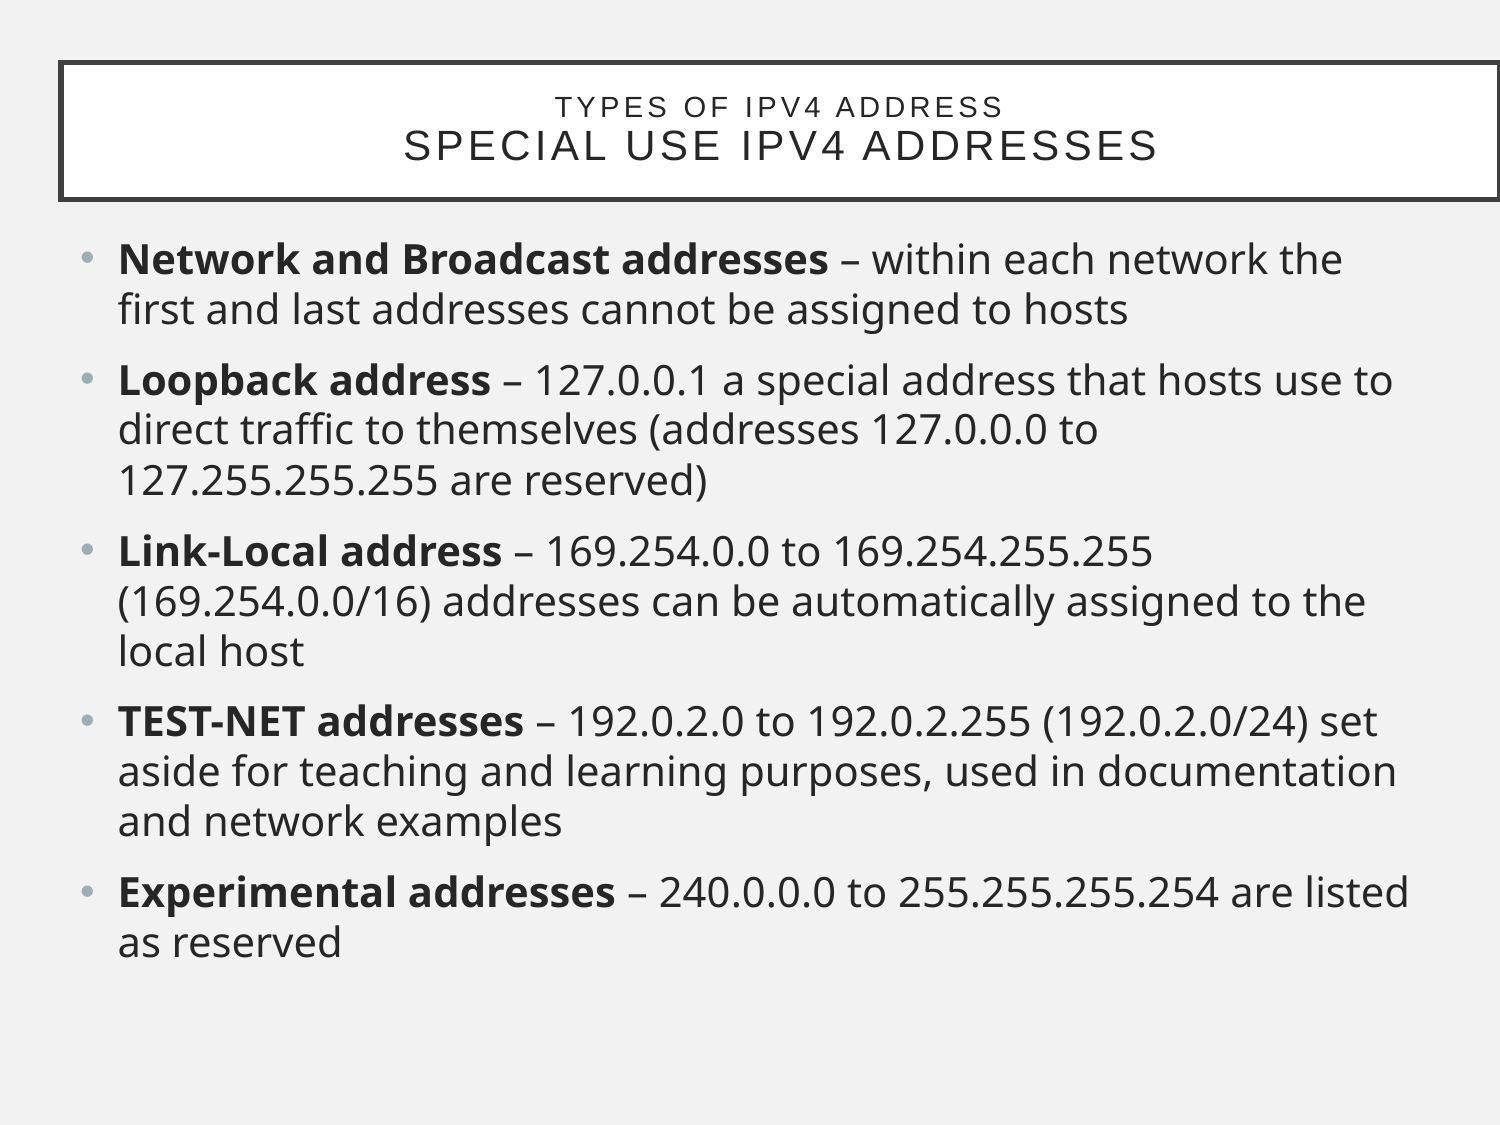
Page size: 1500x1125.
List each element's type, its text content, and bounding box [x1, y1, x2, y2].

list Network and Broadcast addresses – within each network the first and last addresses cannot be assigned to hosts Loopback address – 127.0.0.1 a special address that hosts use to direct traffic to themselves (addresses 127.0.0.0 to 127.255.255.255 are reserved) Link-Local address – 169.254.0.0 to 169.254.255.255 (169.254.0.0/16) addresses can be automatically assigned to the local host TEST-NET addresses – 192.0.2.0 to 192.0.2.255 (192.0.2.0/24) set aside for teaching and learning purposes, used in documentation and network examples Experimental addresses – 240.0.0.0 to 255.255.255.254 are listed as reserved [65, 224, 1435, 1098]
title Types of IPv4 Address Special Use IPv4 Addresses [58, 60, 1500, 202]
